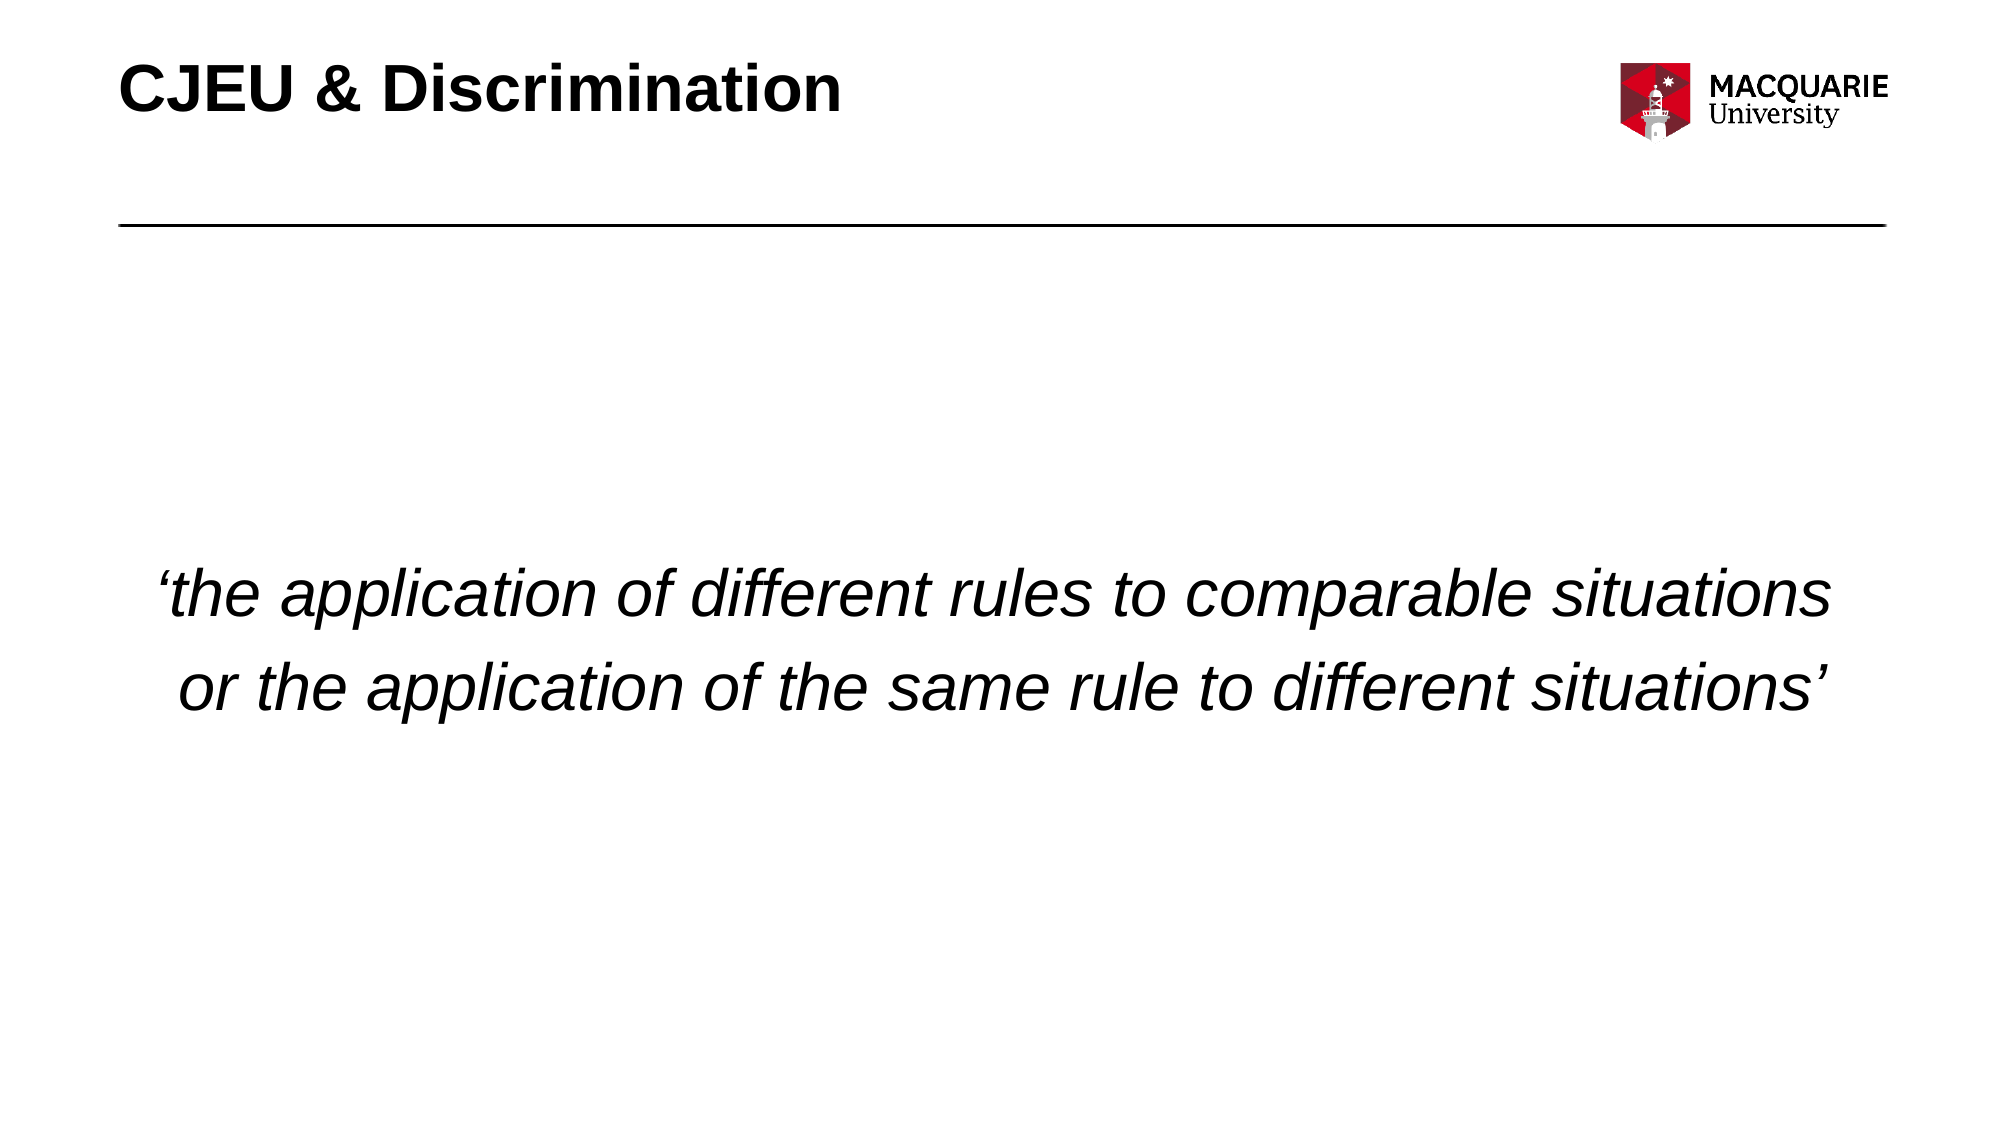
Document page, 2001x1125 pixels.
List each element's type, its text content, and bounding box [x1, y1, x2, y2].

title CJEU & Discrimination [118, 45, 1506, 152]
picture [1586, 35, 1922, 161]
list ‘the application of different rules to comparable situations or the application of the same rule to different situations’ [118, 265, 1890, 1009]
